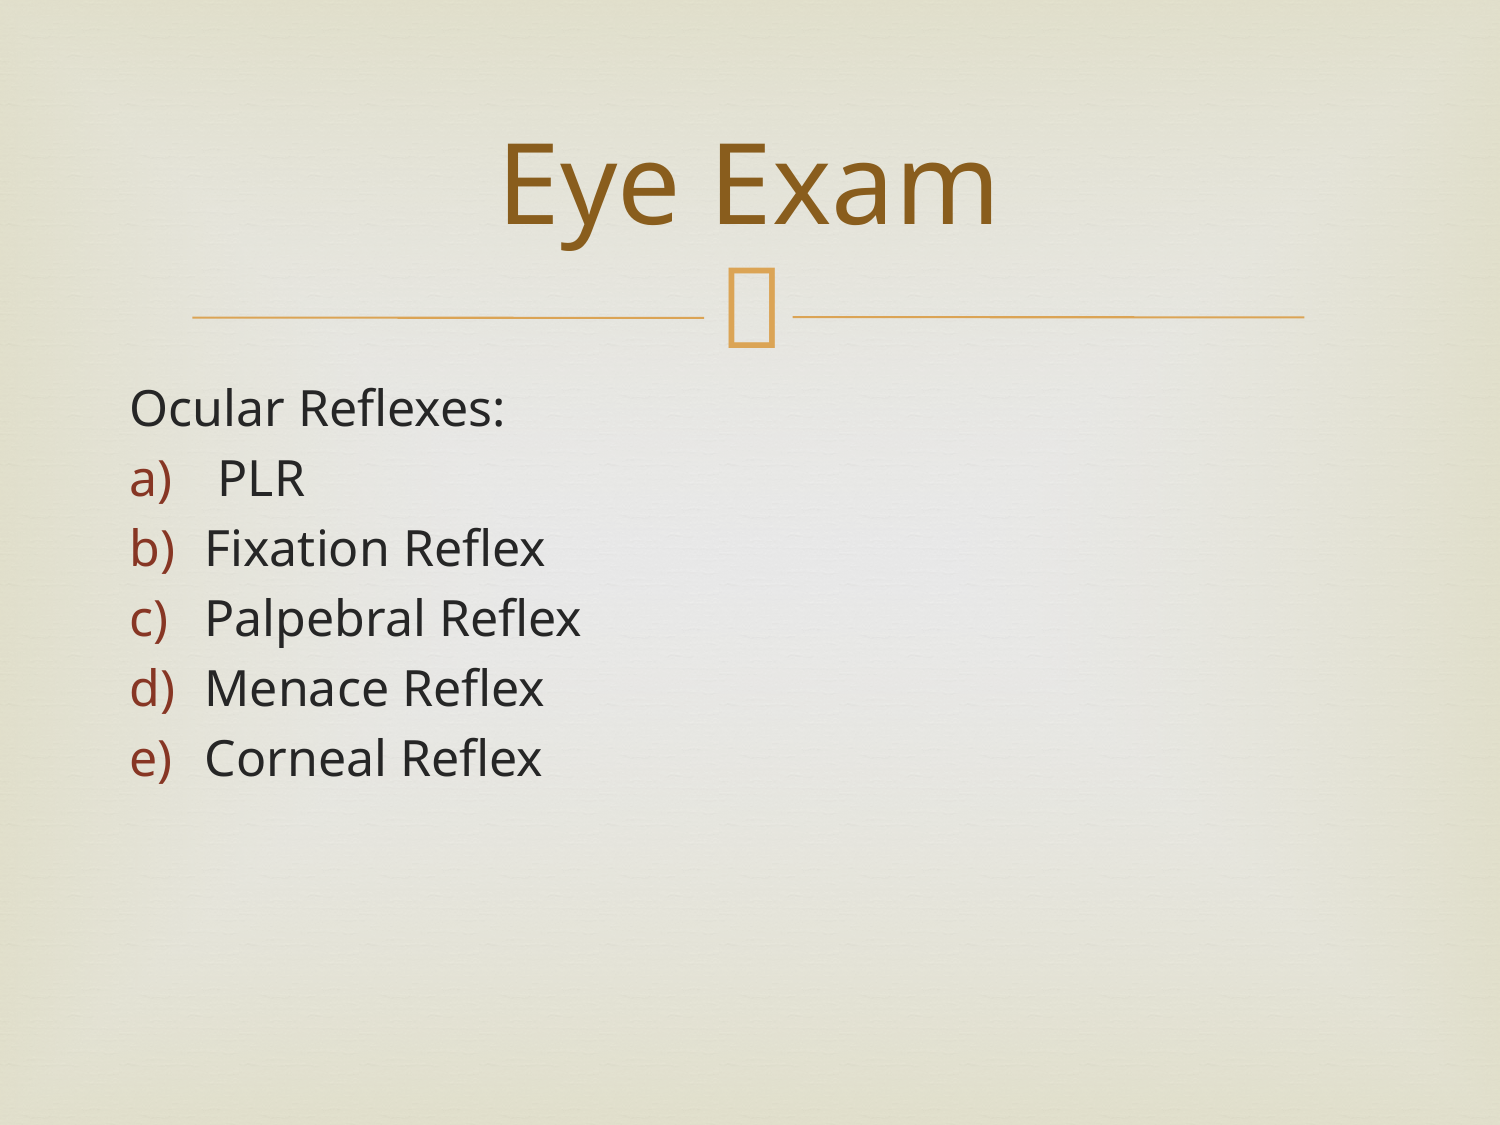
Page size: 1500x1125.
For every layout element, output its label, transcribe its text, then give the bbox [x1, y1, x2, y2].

list Ocular Reflexes: PLR Fixation Reflex Palpebral Reflex Menace Reflex Corneal Reflex [114, 368, 1386, 1005]
title Eye Exam [112, 93, 1386, 267]
